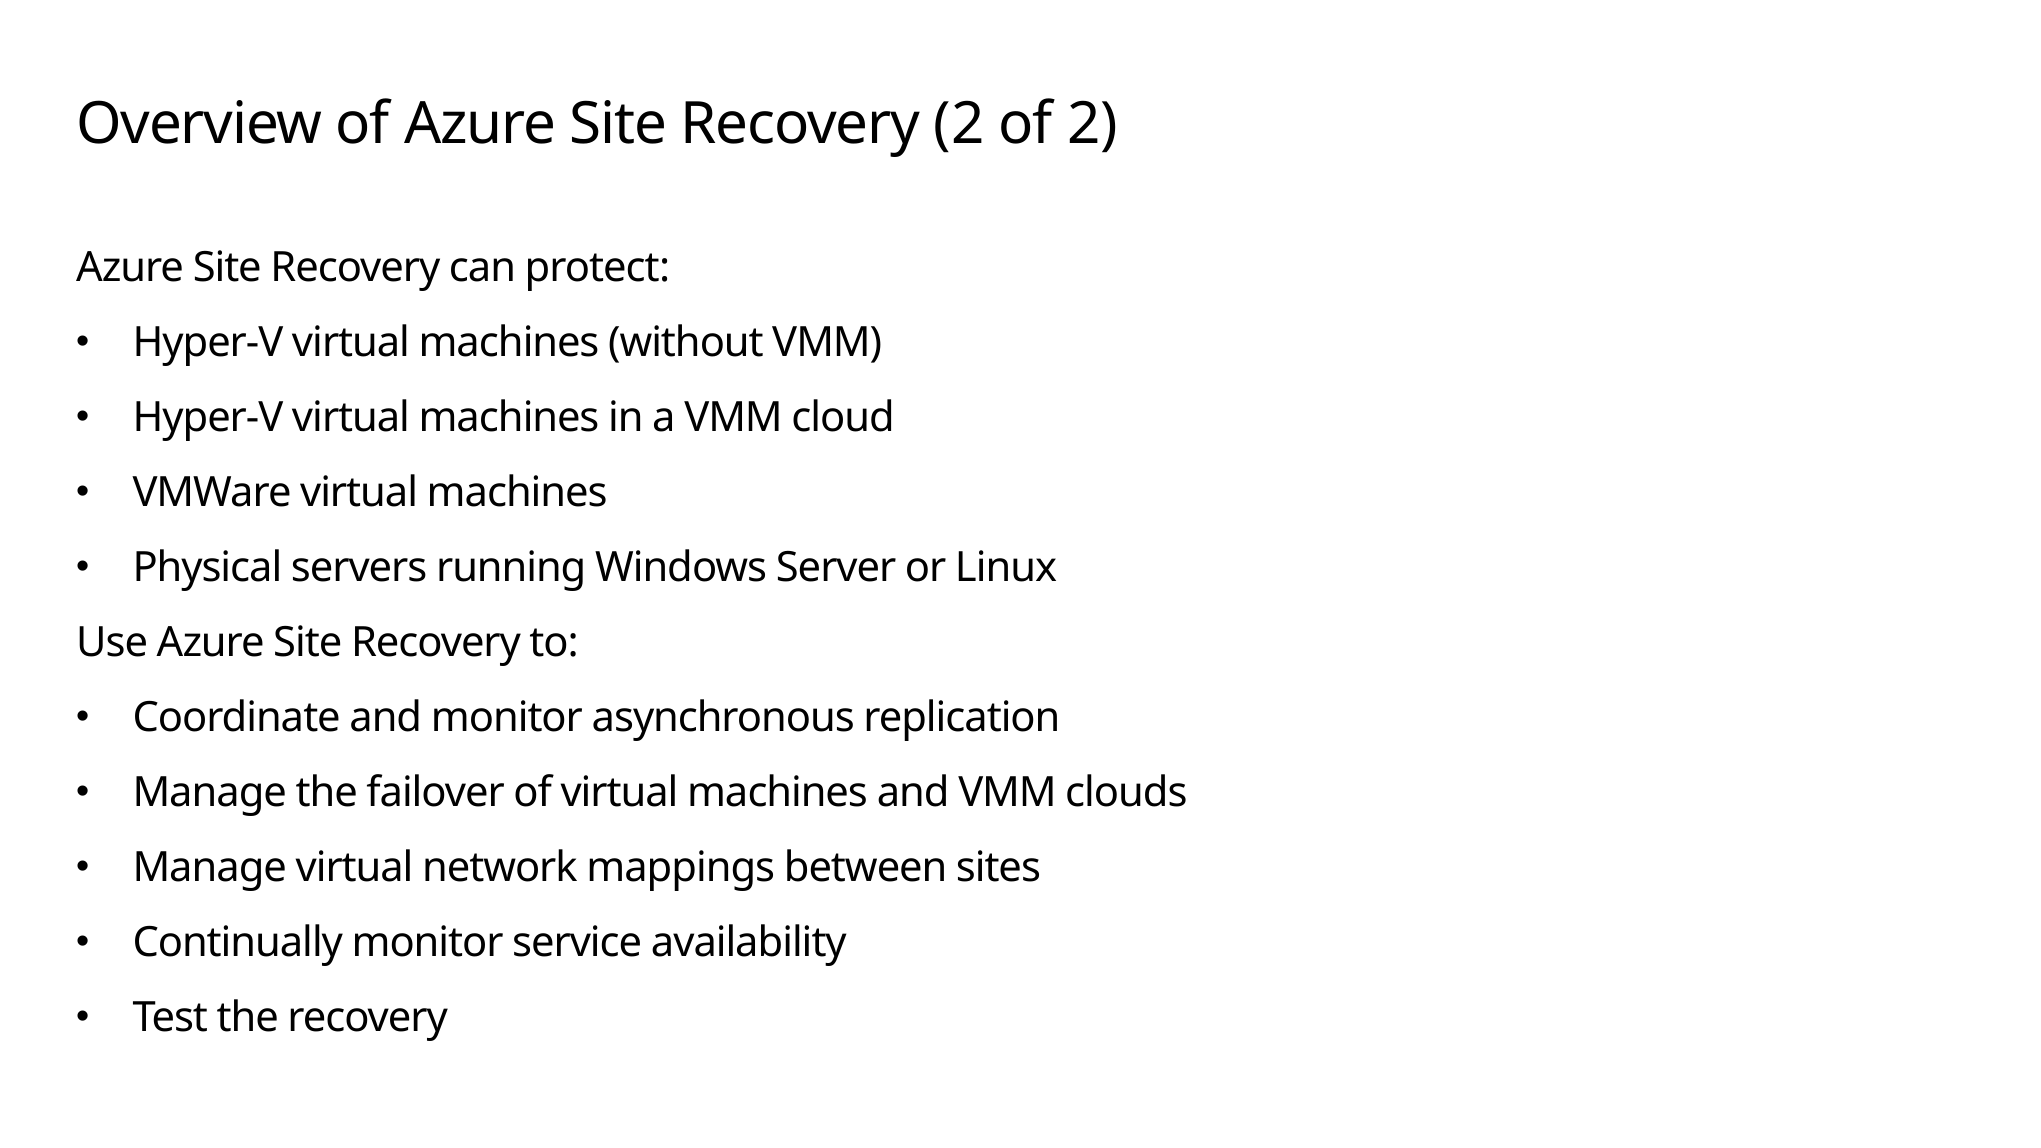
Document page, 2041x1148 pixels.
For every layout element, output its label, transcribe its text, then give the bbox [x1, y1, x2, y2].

title Overview of Azure Site Recovery (2 of 2) [76, 93, 1968, 161]
list Azure Site Recovery can protect: Hyper-V virtual machines (without VMM) Hyper-V virtual machines in a VMM cloud VMWare virtual machines Physical servers running Windows Server or Linux Use Azure Site Recovery to: Coordinate and monitor asynchronous replication Manage the failover of virtual machines and VMM clouds Manage virtual network mappings between sites Continually monitor service availability Test the recovery [76, 240, 1970, 1074]
